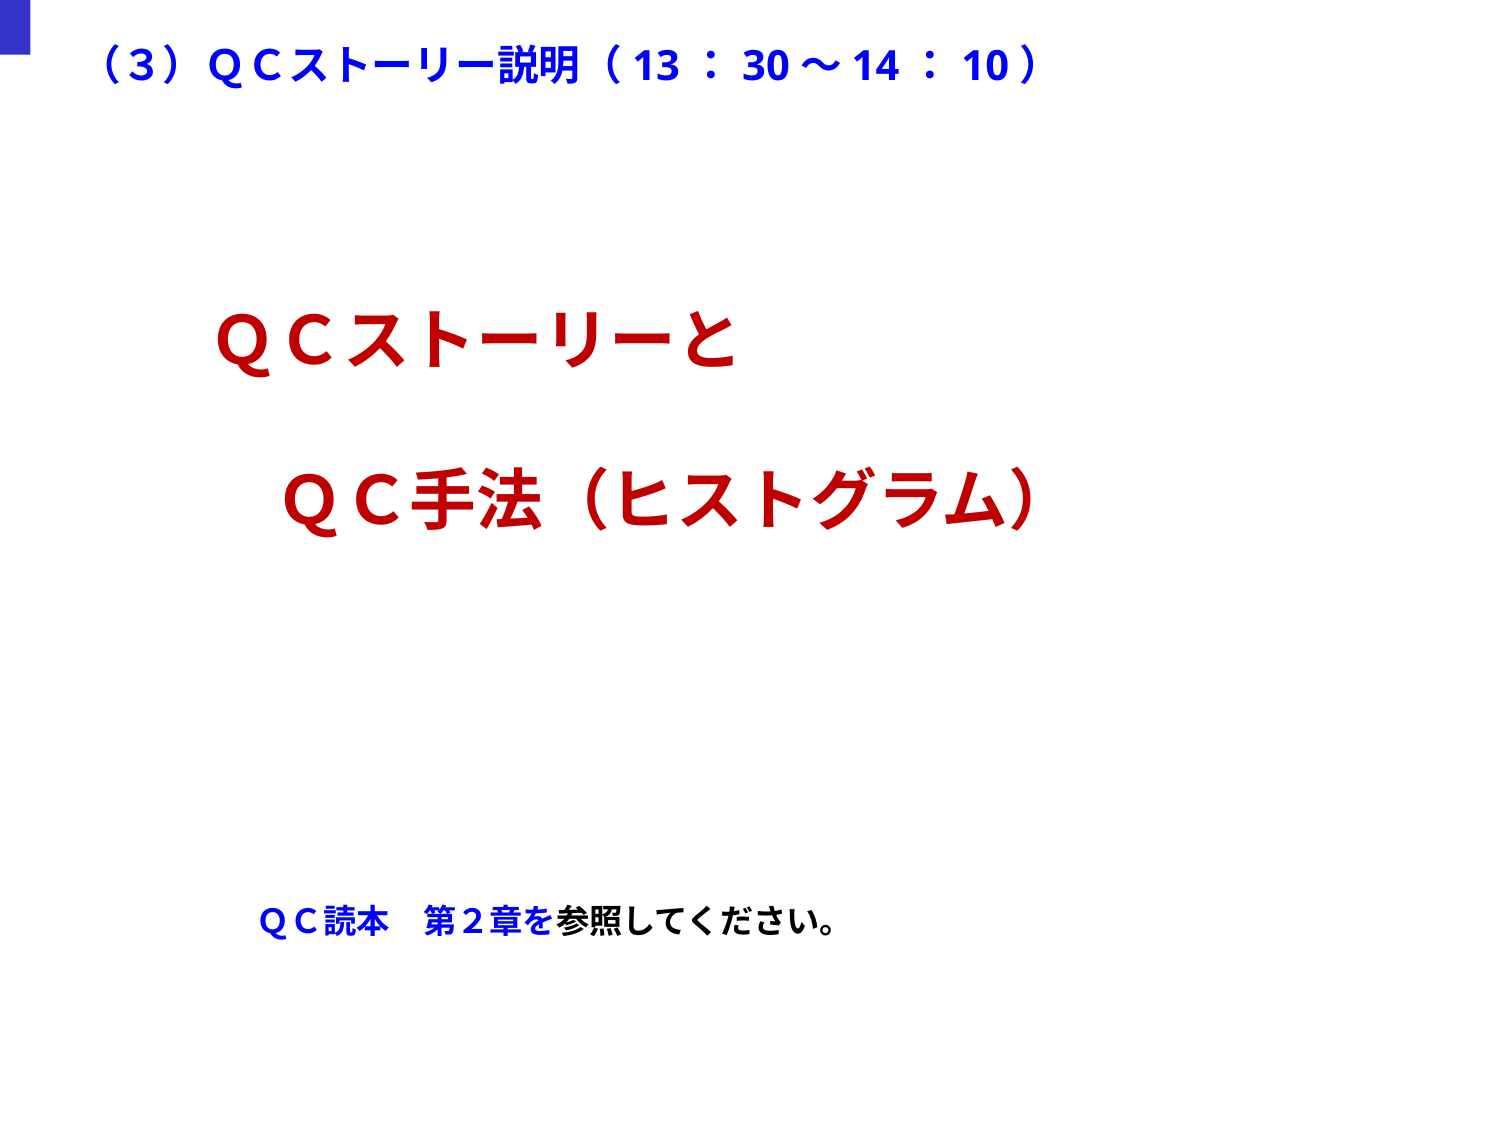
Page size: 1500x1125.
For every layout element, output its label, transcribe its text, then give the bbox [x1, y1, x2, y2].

text_box ＱＣ読本 第２章を参照してください。 [242, 893, 1306, 948]
text_box [0, 0, 31, 55]
text_box （３）ＱＣストーリー説明（13：30～14：10） [64, 31, 1353, 96]
text_box ＱＣストーリーと ＱＣ手法（ヒストグラム） [194, 290, 1500, 706]
